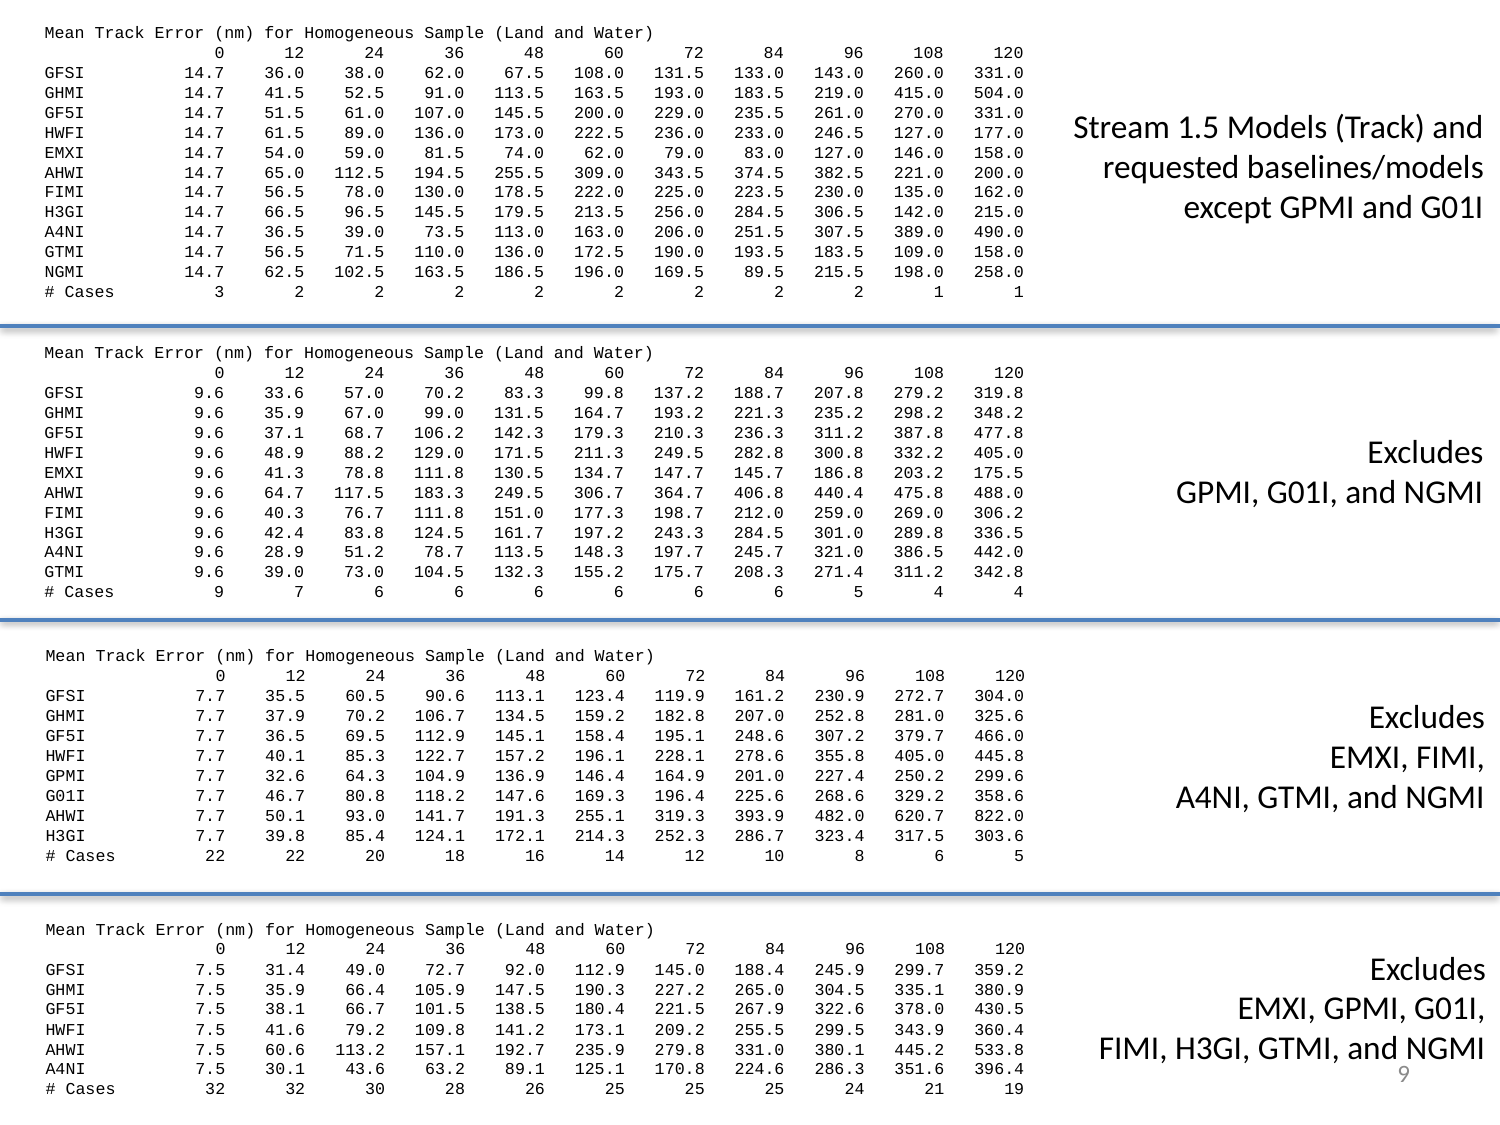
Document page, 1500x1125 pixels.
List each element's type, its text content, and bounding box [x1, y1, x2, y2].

text_box Excludes EMXI, GPMI, G01I, FIMI, H3GI, GTMI, and NGMI [1024, 939, 1500, 1074]
slide_number 9 [1074, 1074, 1425, 1103]
text_box Mean Track Error (nm) for Homogeneous Sample (Land and Water) 0 12 24 36 48 60 72 84 96 108 120 GFSI 9.6 33.6 57.0 70.2 83.3 99.8 137.2 188.7 207.8 279.2 319.8 GHMI 9.6 35.9 67.0 99.0 131.5 164.7 193.2 221.3 235.2 298.2 348.2 GF5I 9.6 37.1 68.7 106.2 142.3 179.3 210.3 236.3 311.2 387.8 477.8 HWFI 9.6 48.9 88.2 129.0 171.5 211.3 249.5 282.8 300.8 332.2 405.0 EMXI 9.6 41.3 78.8 111.8 130.5 134.7 147.7 145.7 186.8 203.2 175.5 AHWI 9.6 64.7 117.5 183.3 249.5 306.7 364.7 406.8 440.4 475.8 488.0 FIMI 9.6 40.3 76.7 111.8 151.0 177.3 198.7 212.0 259.0 269.0 306.2 H3GI 9.6 42.4 83.8 124.5 161.7 197.2 243.3 284.5 301.0 289.8 336.5 A4NI 9.6 28.9 51.2 78.7 113.5 148.3 197.7 245.7 321.0 386.5 442.0 GTMI 9.6 39.0 73.0 104.5 132.3 155.2 175.7 208.3 271.4 311.2 342.8 # Cases 9 7 6 6 6 6 6 6 5 4 4 [29, 337, 1172, 609]
text_box Mean Track Error (nm) for Homogeneous Sample (Land and Water) 0 12 24 36 48 60 72 84 96 108 120 GFSI 7.5 31.4 49.0 72.7 92.0 112.9 145.0 188.4 245.9 299.7 359.2 GHMI 7.5 35.9 66.4 105.9 147.5 190.3 227.2 265.0 304.5 335.1 380.9 GF5I 7.5 38.1 66.7 101.5 138.5 180.4 221.5 267.9 322.6 378.0 430.5 HWFI 7.5 41.6 79.2 109.8 141.2 173.1 209.2 255.5 299.5 343.9 360.4 AHWI 7.5 60.6 113.2 157.1 192.7 235.9 279.8 331.0 380.1 445.2 533.8 A4NI 7.5 30.1 43.6 63.2 89.1 125.1 170.8 224.6 286.3 351.6 396.4 # Cases 32 32 30 28 26 25 25 25 24 21 19 [30, 911, 1257, 1106]
text_box Excludes EMXI, FIMI, A4NI, GTMI, and NGMI [1023, 688, 1500, 823]
text_box Excludes GPMI, G01I, and NGMI [1022, 422, 1499, 517]
text_box Mean Track Error (nm) for Homogeneous Sample (Land and Water) 0 12 24 36 48 60 72 84 96 108 120 GFSI 14.7 36.0 38.0 62.0 67.5 108.0 131.5 133.0 143.0 260.0 331.0 GHMI 14.7 41.5 52.5 91.0 113.5 163.5 193.0 183.5 219.0 415.0 504.0 GF5I 14.7 51.5 61.0 107.0 145.5 200.0 229.0 235.5 261.0 270.0 331.0 HWFI 14.7 61.5 89.0 136.0 173.0 222.5 236.0 233.0 246.5 127.0 177.0 EMXI 14.7 54.0 59.0 81.5 74.0 62.0 79.0 83.0 127.0 146.0 158.0 AHWI 14.7 65.0 112.5 194.5 255.5 309.0 343.5 374.5 382.5 221.0 200.0 FIMI 14.7 56.5 78.0 130.0 178.5 222.0 225.0 223.5 230.0 135.0 162.0 H3GI 14.7 66.5 96.5 145.5 179.5 213.5 256.0 284.5 306.5 142.0 215.0 A4NI 14.7 36.5 39.0 73.5 113.0 163.0 206.0 251.5 307.5 389.0 490.0 GTMI 14.7 56.5 71.5 110.0 136.0 172.5 190.0 193.5 183.5 109.0 158.0 NGMI 14.7 62.5 102.5 163.5 186.5 196.0 169.5 89.5 215.5 198.0 258.0 # Cases 3 2 2 2 2 2 2 2 2 1 1 [29, 14, 1186, 309]
text_box Stream 1.5 Models (Track) and requested baselines/models except GPMI and G01I [1022, 98, 1499, 233]
text_box Mean Track Error (nm) for Homogeneous Sample (Land and Water) 0 12 24 36 48 60 72 84 96 108 120 GFSI 7.7 35.5 60.5 90.6 113.1 123.4 119.9 161.2 230.9 272.7 304.0 GHMI 7.7 37.9 70.2 106.7 134.5 159.2 182.8 207.0 252.8 281.0 325.6 GF5I 7.7 36.5 69.5 112.9 145.1 158.4 195.1 248.6 307.2 379.7 466.0 HWFI 7.7 40.1 85.3 122.7 157.2 196.1 228.1 278.6 355.8 405.0 445.8 GPMI 7.7 32.6 64.3 104.9 136.9 146.4 164.9 201.0 227.4 250.2 299.6 G01I 7.7 46.7 80.8 118.2 147.6 169.3 196.4 225.6 268.6 329.2 358.6 AHWI 7.7 50.1 93.0 141.7 191.3 255.1 319.3 393.9 482.0 620.7 822.0 H3GI 7.7 39.8 85.4 124.1 172.1 214.3 252.3 286.7 323.4 317.5 303.6 # Cases 22 22 20 18 16 14 12 10 8 6 5 [30, 637, 1166, 872]
